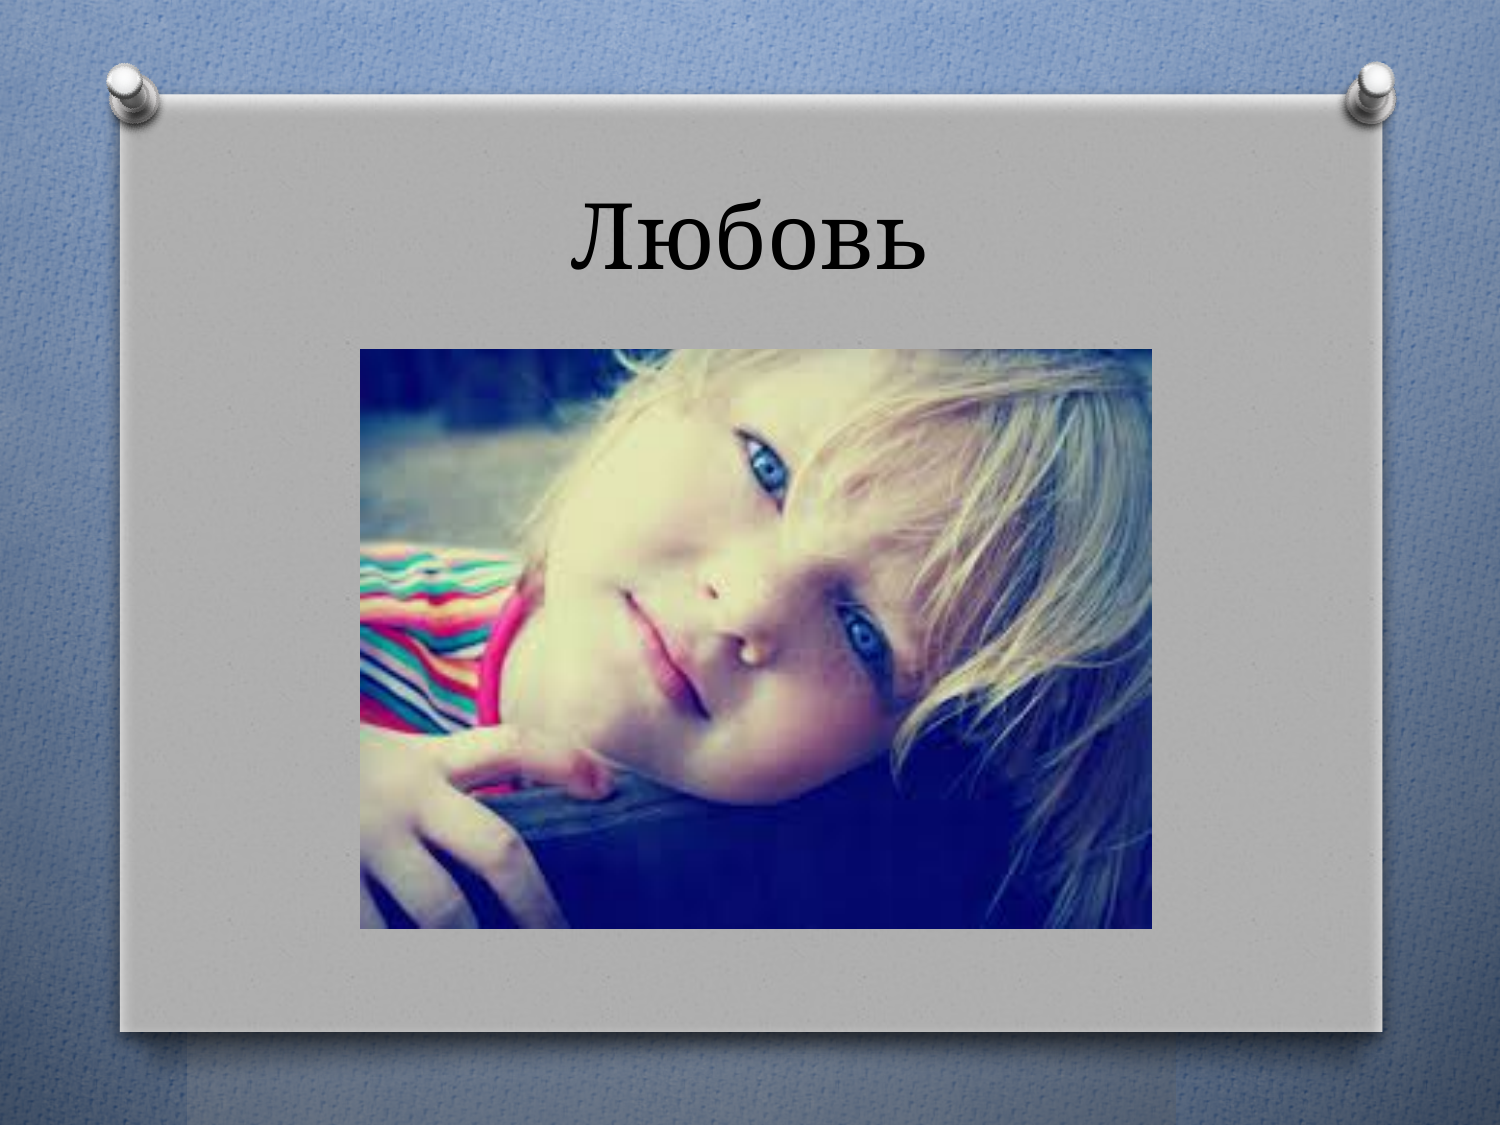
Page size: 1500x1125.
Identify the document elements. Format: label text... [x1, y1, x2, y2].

picture [1317, 35, 1439, 156]
title Любовь [179, 134, 1323, 332]
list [359, 349, 1152, 929]
picture [75, 29, 198, 153]
